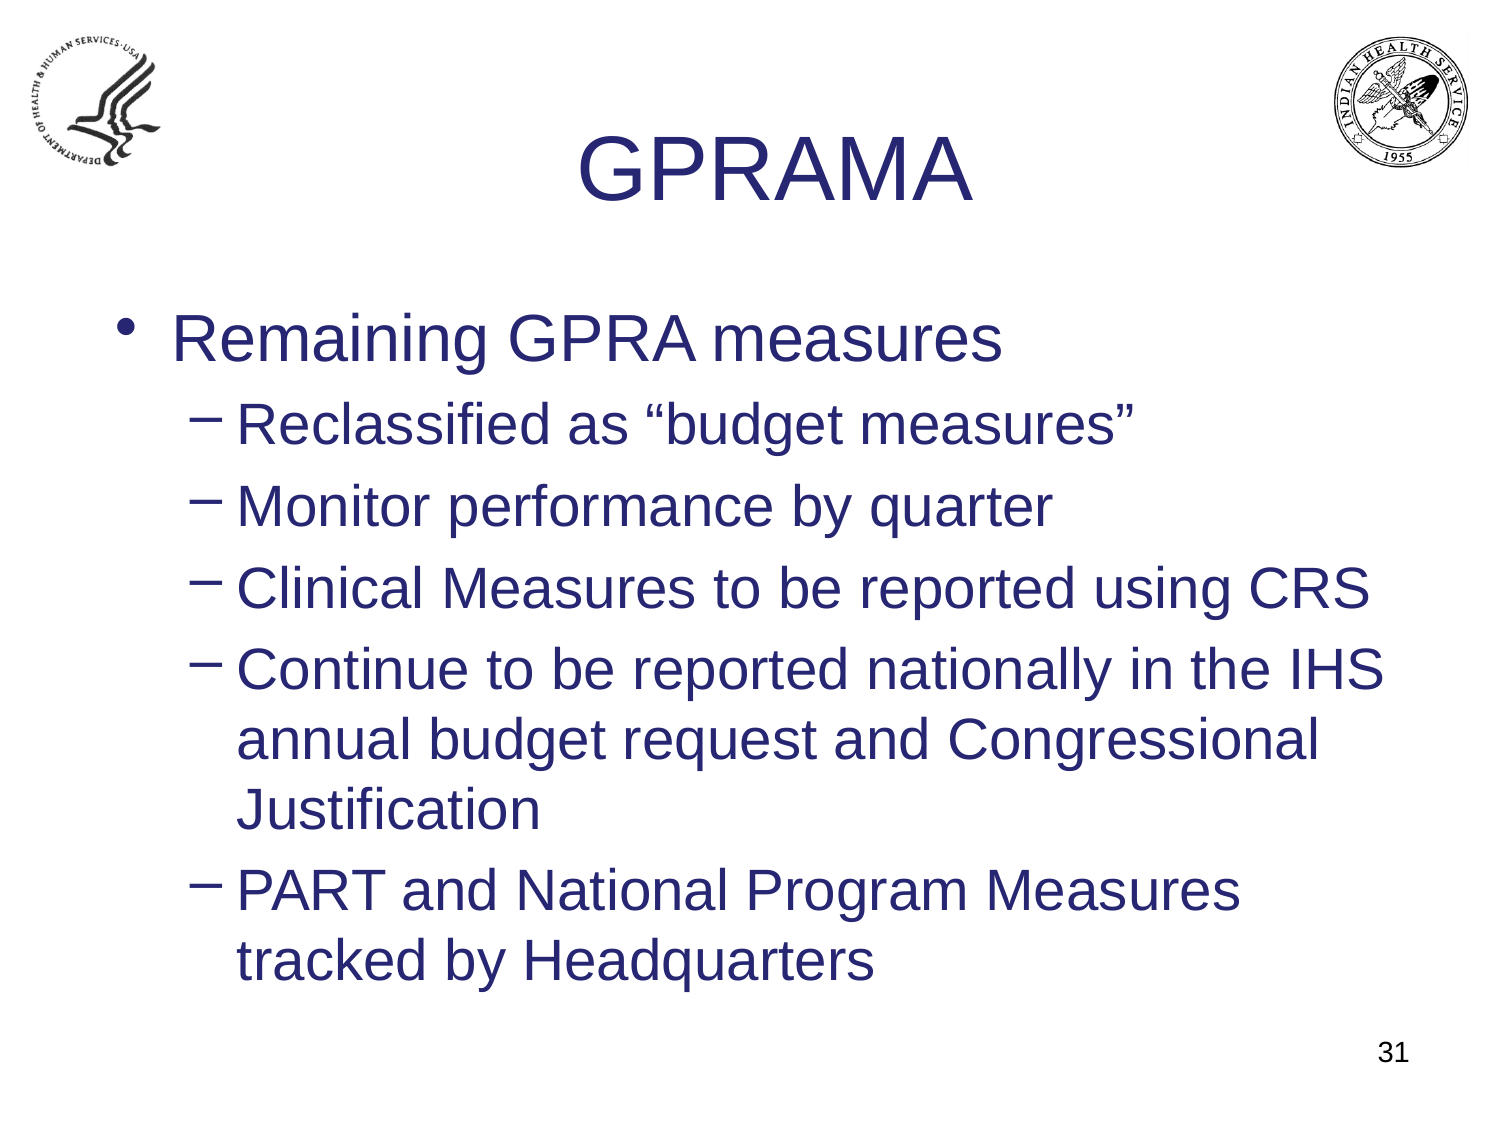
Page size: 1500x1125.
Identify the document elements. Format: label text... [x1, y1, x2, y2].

text_box GPRAMA [99, 70, 1450, 258]
text_box Remaining GPRA measures Reclassified as “budget measures” Monitor performance by quarter Clinical Measures to be reported using CRS Continue to be reported nationally in the IHS annual budget request and Congressional Justification PART and National Program Measures tracked by Headquarters [99, 287, 1450, 1030]
picture [28, 33, 164, 169]
slide_number 31 [1074, 1030, 1425, 1104]
picture [1333, 33, 1469, 169]
